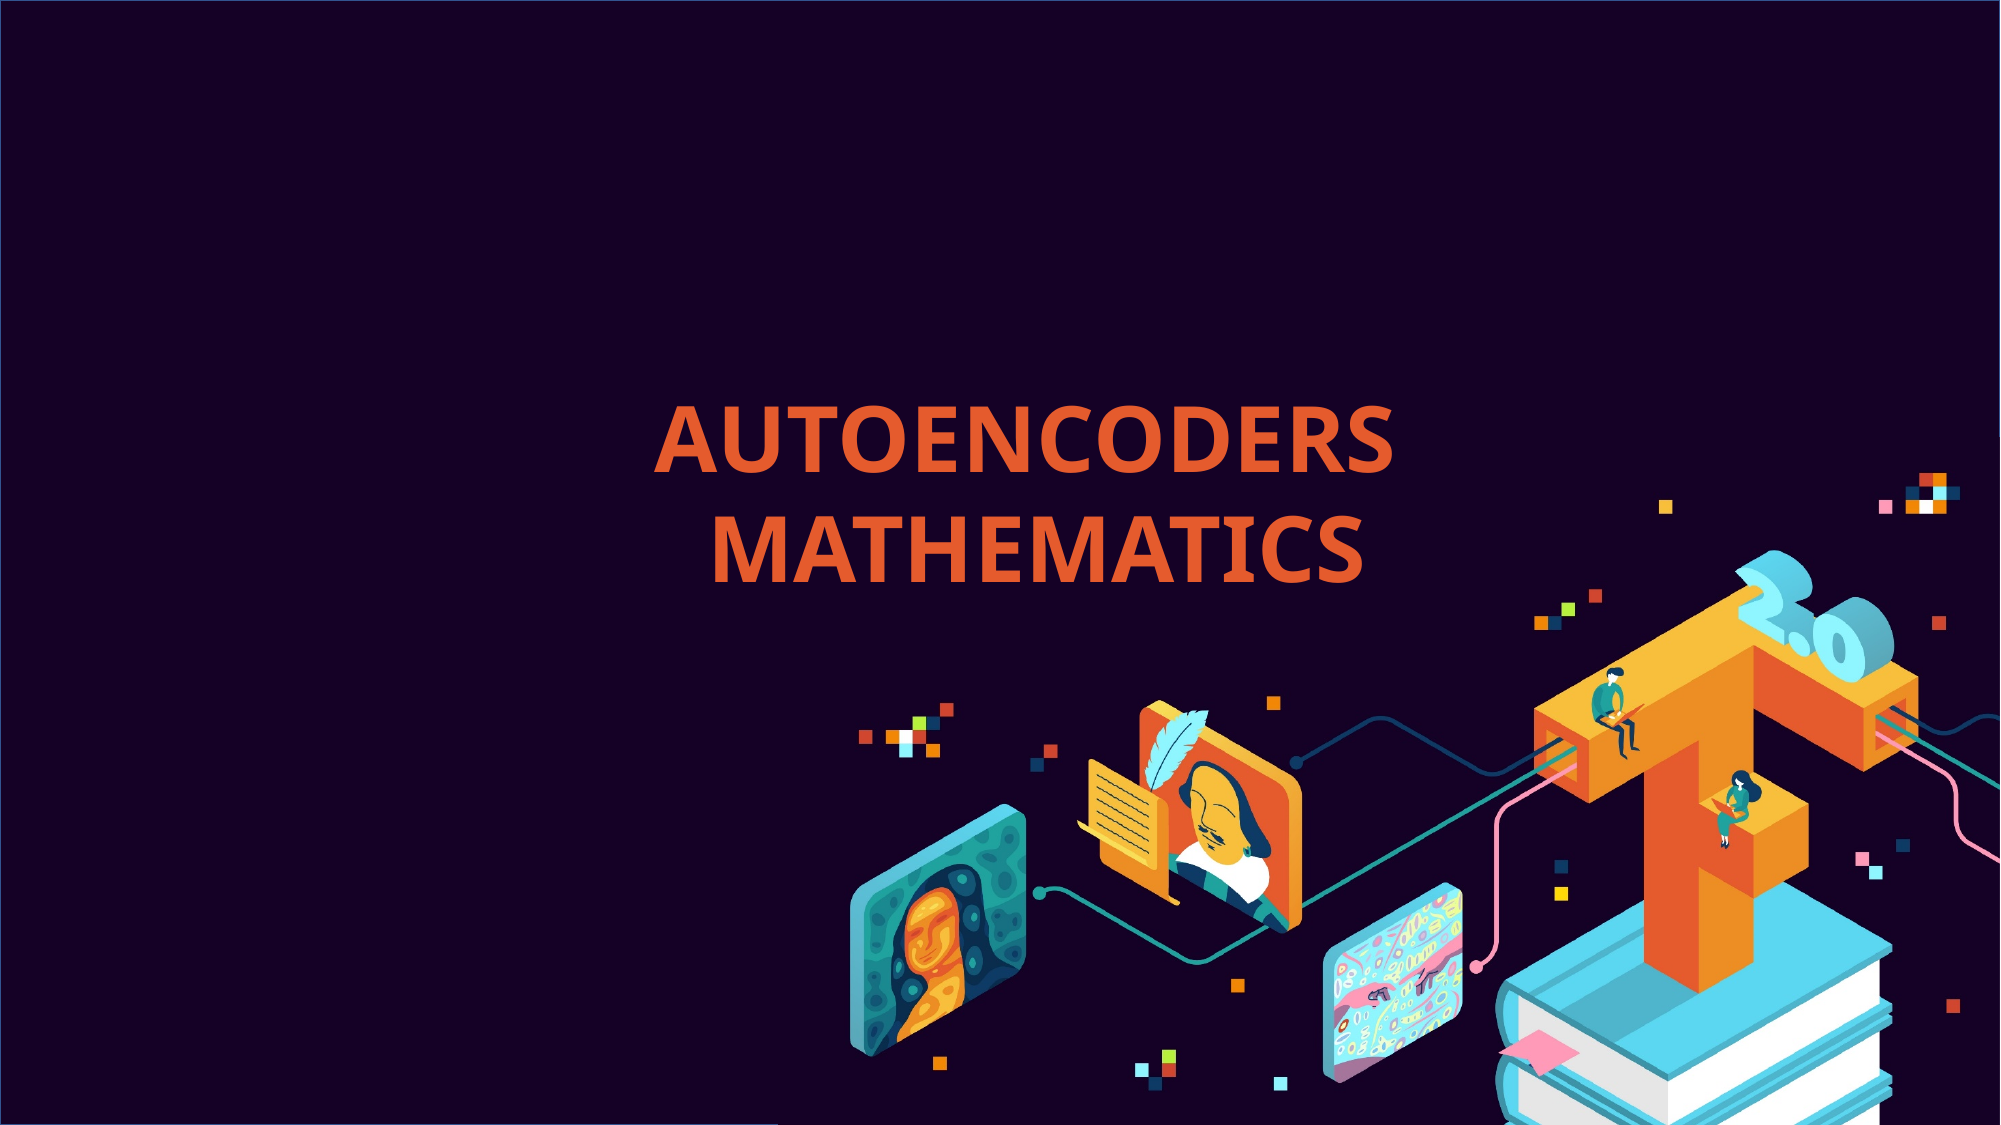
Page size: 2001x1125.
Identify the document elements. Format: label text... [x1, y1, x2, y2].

picture [777, 437, 2000, 1125]
text_box [0, 0, 2000, 1125]
text_box AUTOENCODERS MATHEMATICS [231, 373, 1844, 608]
